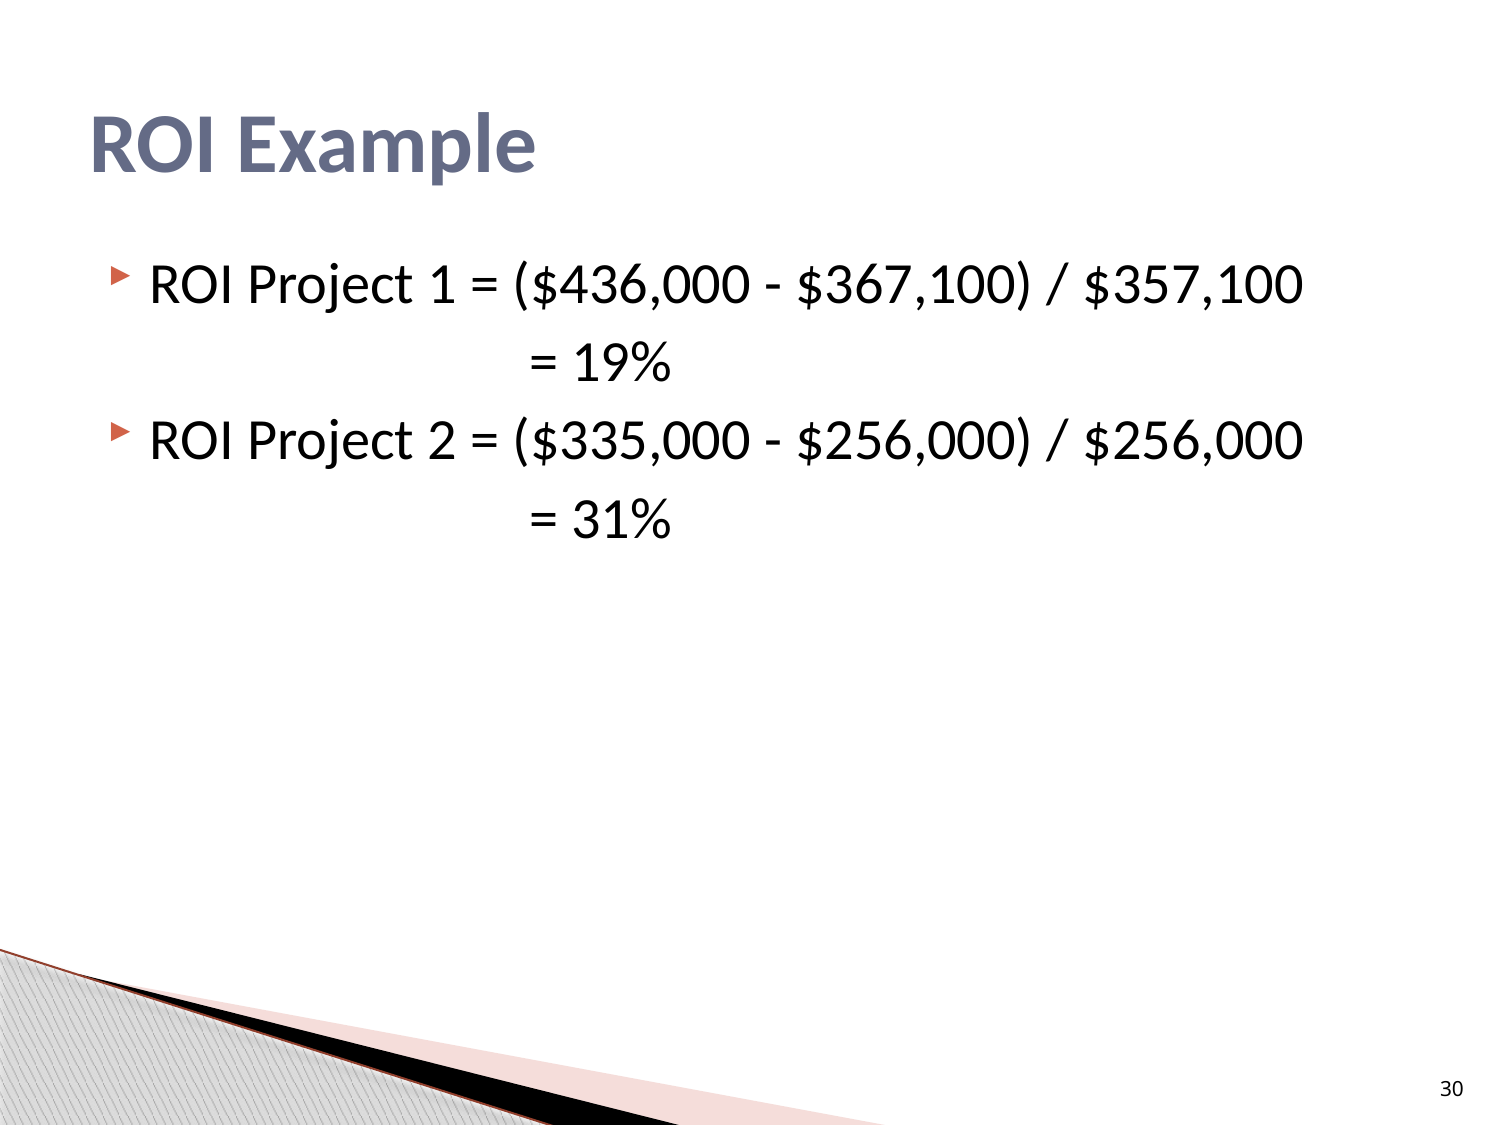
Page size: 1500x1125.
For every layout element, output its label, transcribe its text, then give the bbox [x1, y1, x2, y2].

title ROI Example [75, 45, 1425, 233]
list ROI Project 1 = ($436,000 - $367,100) / $357,100 = 19% ROI Project 2 = ($335,000 - $256,000) / $256,000 = 31% [75, 237, 1425, 1013]
slide_number 30 [1418, 1051, 1479, 1112]
